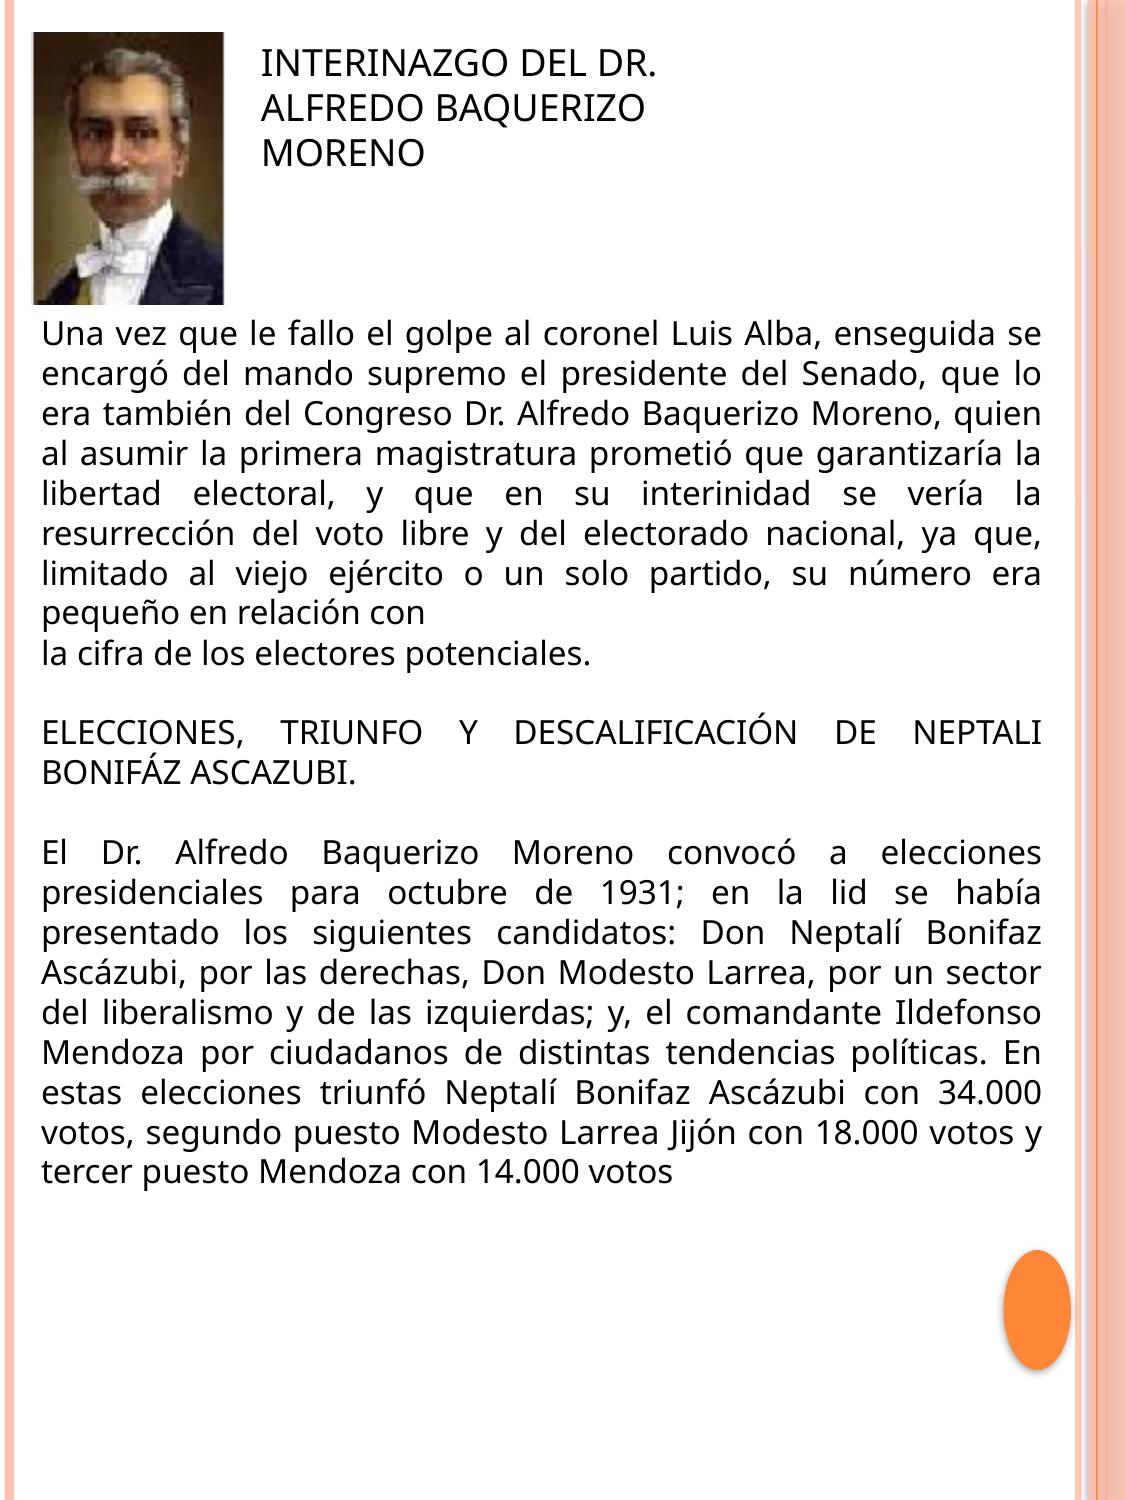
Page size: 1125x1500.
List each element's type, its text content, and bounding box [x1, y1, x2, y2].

picture [30, 31, 225, 306]
text_box INTERINAZGO DEL DR. ALFREDO BAQUERIZO MORENO [246, 31, 809, 181]
text_box Una vez que le fallo el golpe al coronel Luis Alba, enseguida se encargó del mando supremo el presidente del Senado, que lo era también del Congreso Dr. Alfredo Baquerizo Moreno, quien al asumir la primera magistratura prometió que garantizaría la libertad electoral, y que en su interinidad se vería la resurrección del voto libre y del electorado nacional, ya que, limitado al viejo ejército o un solo partido, su número era pequeño en relación con la cifra de los electores potenciales. ELECCIONES, TRIUNFO Y DESCALIFICACIÓN DE NEPTALI BONIFÁZ ASCAZUBI. El Dr. Alfredo Baquerizo Moreno convocó a elecciones presidenciales para octubre de 1931; en la lid se había presentado los siguientes candidatos: Don Neptalí Bonifaz Ascázubi, por las derechas, Don Modesto Larrea, por un sector del liberalismo y de las izquierdas; y, el comandante Ildefonso Mendoza por ciudadanos de distintas tendencias políticas. En estas elecciones triunfó Neptalí Bonifaz Ascázubi con 34.000 votos, segundo puesto Modesto Larrea Jijón con 18.000 votos y tercer puesto Mendoza con 14.000 votos [26, 304, 1059, 1198]
